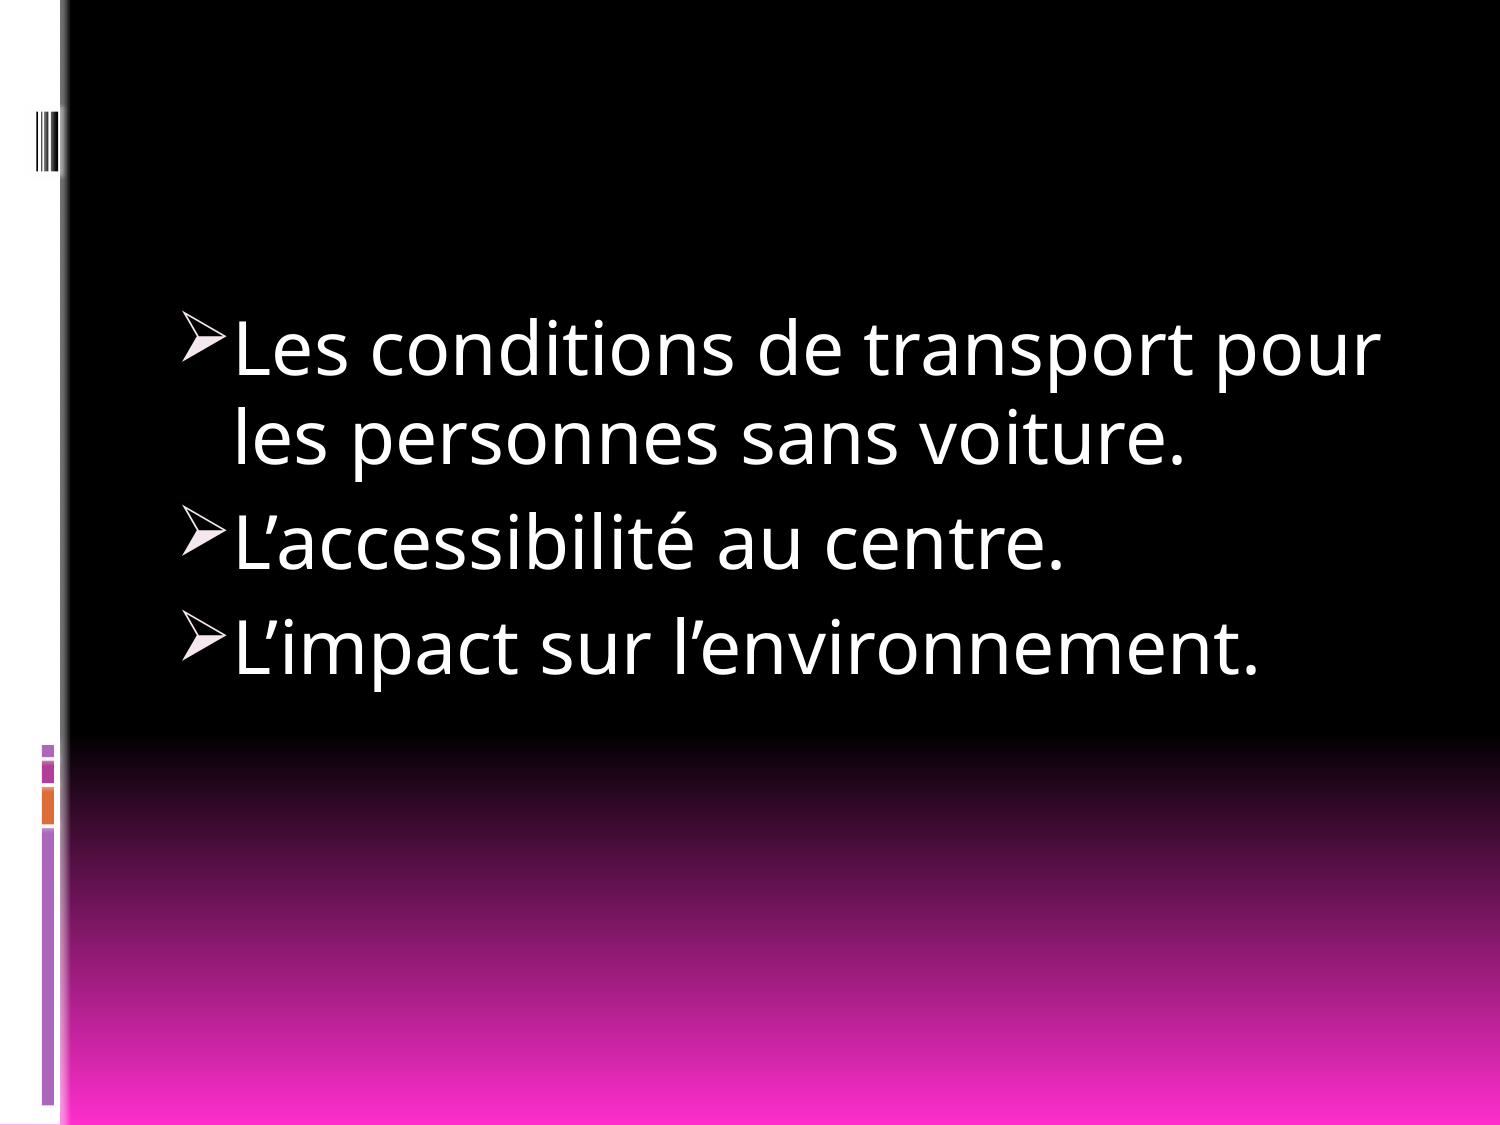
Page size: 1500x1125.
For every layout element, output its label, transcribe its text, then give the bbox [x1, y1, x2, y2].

list Les conditions de transport pour les personnes sans voiture. L’accessibilité au centre. L’impact sur l’environnement. [150, 292, 1425, 1043]
